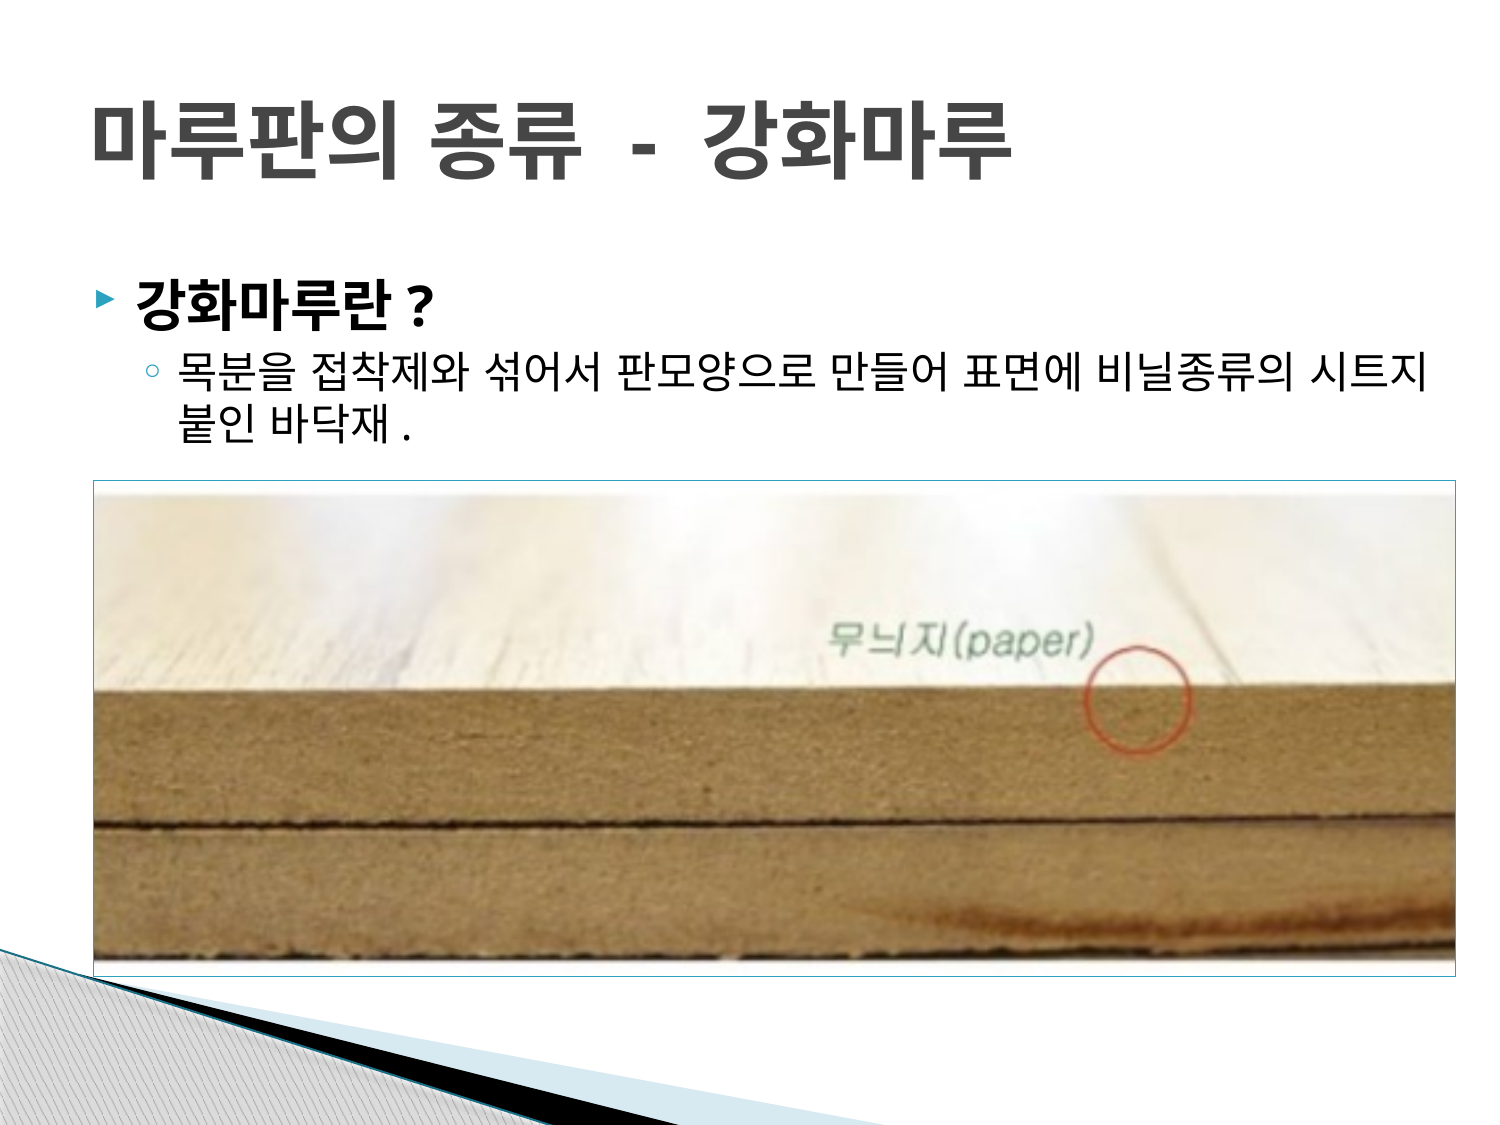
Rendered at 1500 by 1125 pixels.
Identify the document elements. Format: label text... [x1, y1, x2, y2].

picture [93, 480, 1456, 977]
list 강화마루란? 목분을 접착제와 섞어서 판모양으로 만들어 표면에 비닐종류의 시트지 붙인 바닥재. 제조방법 톱밥을 접착제와 혼합하여 압축시킨 나무판(MDF)에 나무무늬를 인쇄한 뒤 그 위에 멜라민을 여러 겹 코팅해 강도를 높인 기능성 마루. 시공방법 바닥 면에 접착제를 도포하고 그 위에 마루를 결합하여 부착시공. [75, 262, 1447, 1035]
title 마루판의 종류 - 강화마루 [75, 45, 1425, 233]
